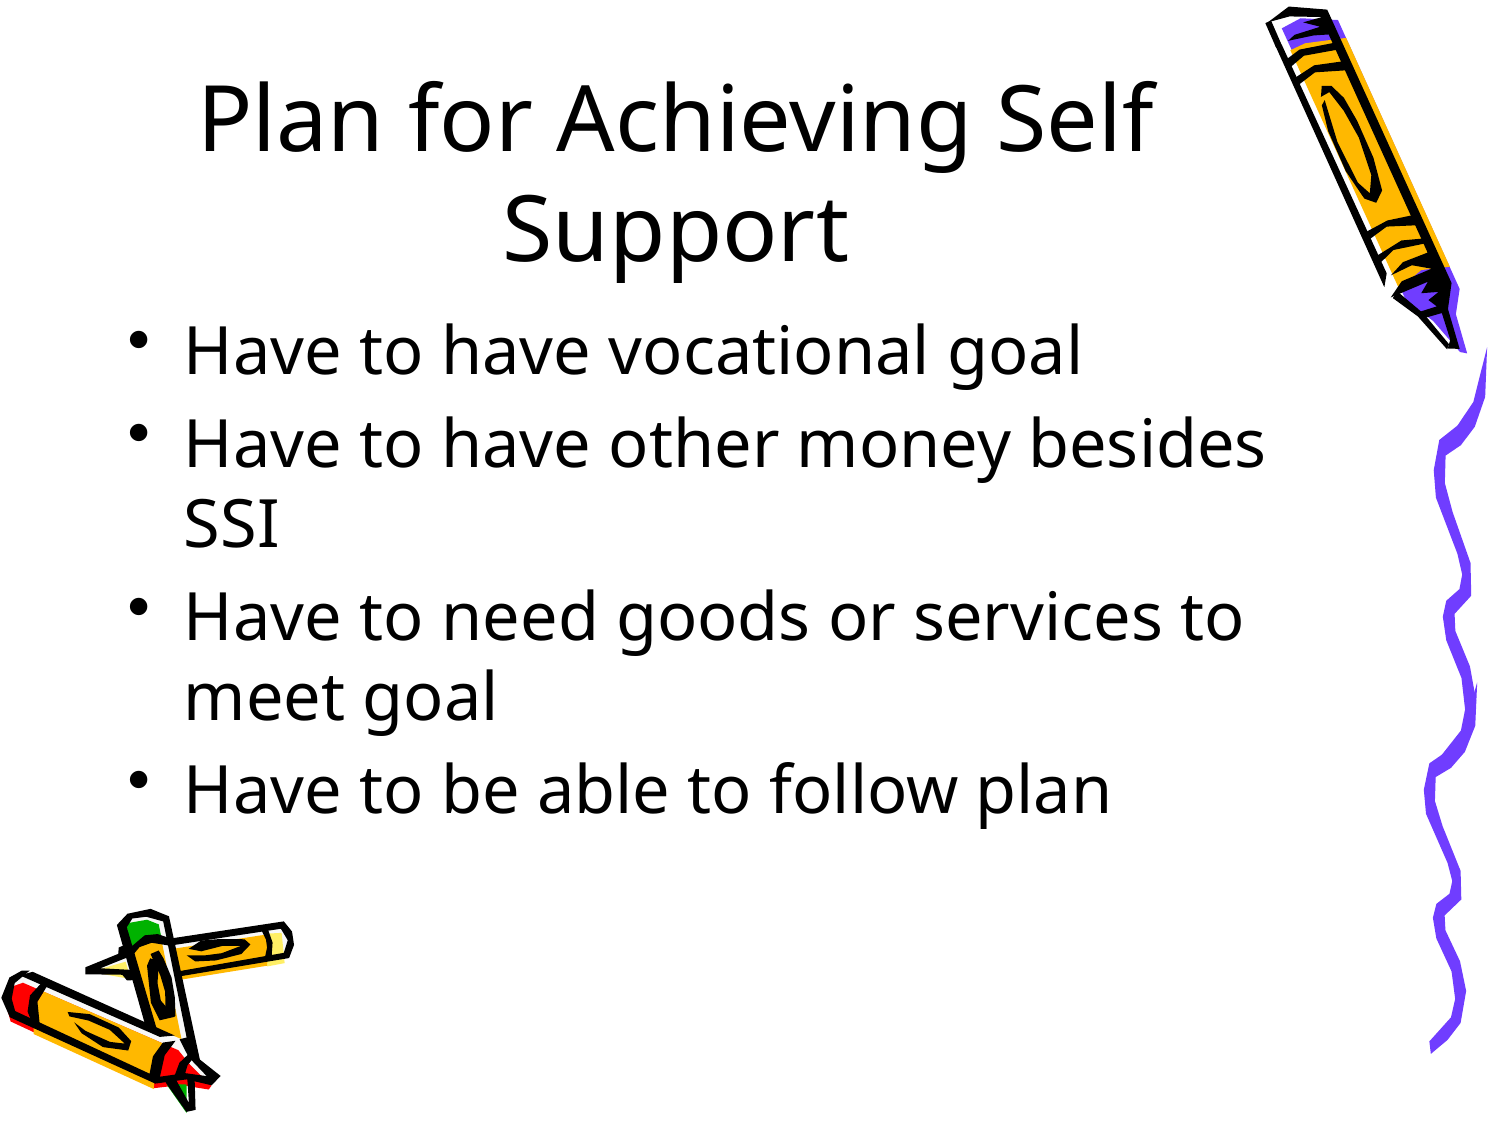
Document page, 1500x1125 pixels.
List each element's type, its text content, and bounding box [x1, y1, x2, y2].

list Have to have vocational goal Have to have other money besides SSI Have to need goods or services to meet goal Have to be able to follow plan [112, 299, 1375, 900]
title Plan for Achieving Self Support [112, 24, 1240, 288]
